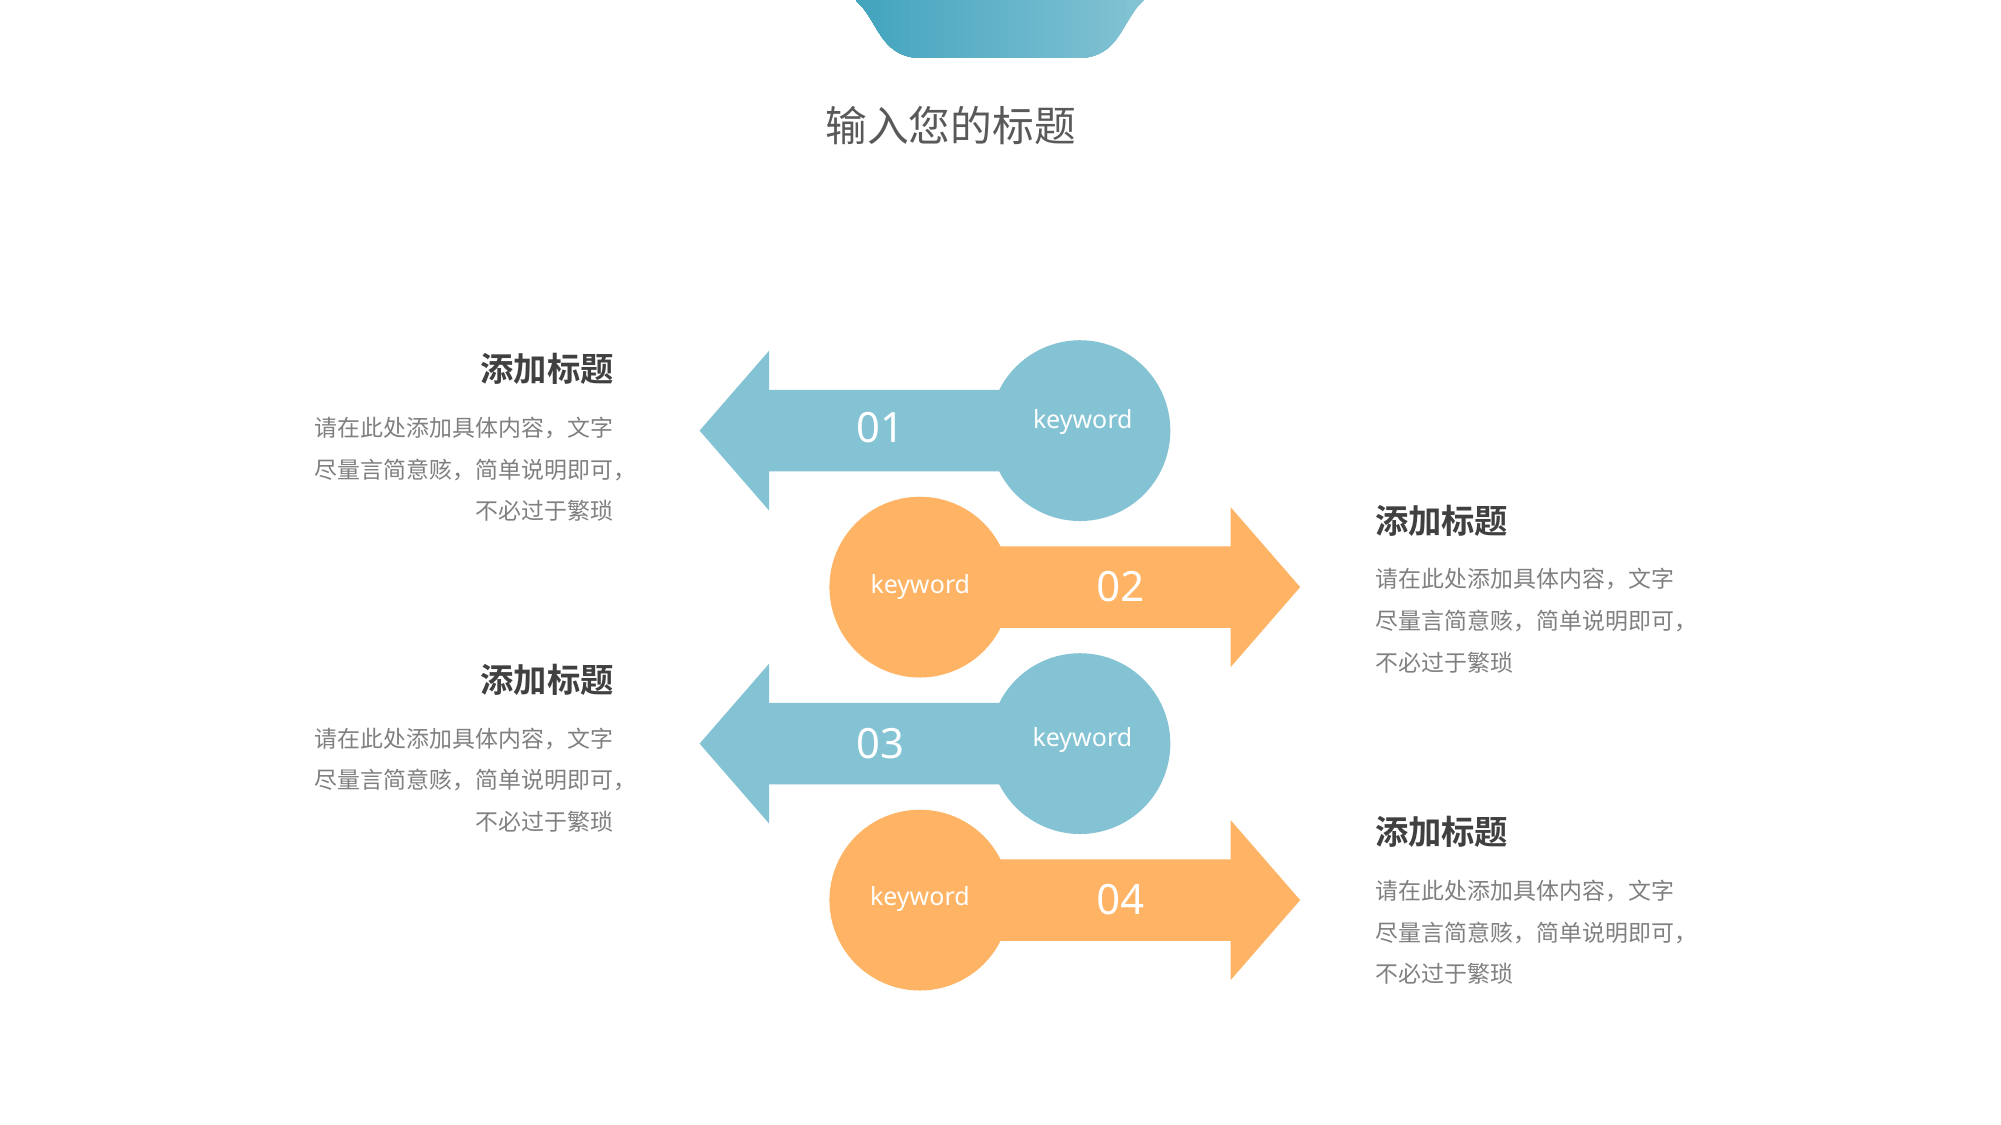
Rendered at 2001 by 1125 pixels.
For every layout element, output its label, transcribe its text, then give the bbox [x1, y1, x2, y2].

text_box 添加标题 [1360, 492, 1540, 548]
text_box 请在此处添加具体内容，文字尽量言简意赅，简单说明即可，不必过于繁琐 [298, 702, 629, 843]
text_box [854, 0, 1146, 60]
text_box 添加标题 [449, 651, 629, 707]
text_box 输入您的标题 [810, 92, 1190, 158]
text_box 请在此处添加具体内容，文字尽量言简意赅，简单说明即可，不必过于繁琐 [298, 391, 629, 532]
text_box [829, 809, 1301, 991]
text_box 添加标题 [449, 341, 629, 396]
text_box 添加标题 [1360, 803, 1540, 859]
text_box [699, 653, 1171, 835]
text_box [699, 340, 1171, 522]
text_box 请在此处添加具体内容，文字尽量言简意赅，简单说明即可，不必过于繁琐 [1360, 543, 1691, 684]
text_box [829, 496, 1301, 678]
text_box 请在此处添加具体内容，文字尽量言简意赅，简单说明即可，不必过于繁琐 [1360, 854, 1691, 995]
